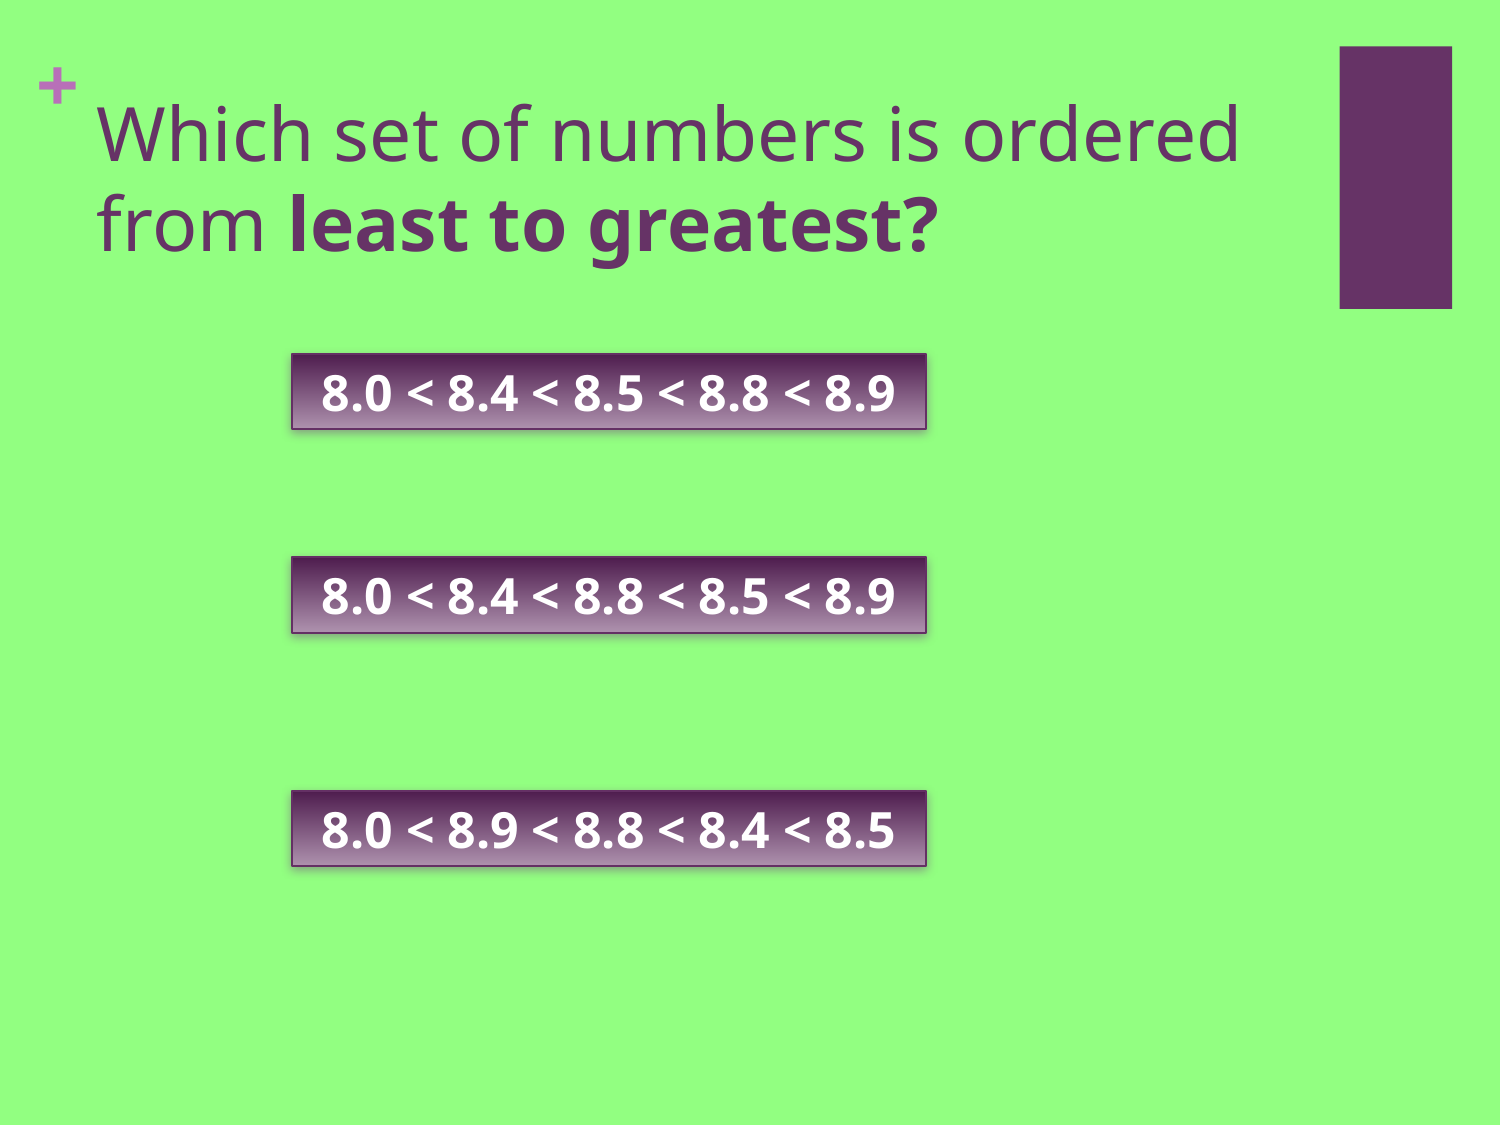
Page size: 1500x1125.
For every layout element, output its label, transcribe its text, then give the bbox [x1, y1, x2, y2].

title Which set of numbers is ordered from least to greatest? [81, 79, 1322, 263]
text_box 8.0 < 8.4 < 8.8 < 8.5 < 8.9 [307, 556, 912, 632]
text_box 8.0 < 8.4 < 8.5 < 8.8 < 8.9 [307, 353, 912, 429]
text_box [291, 790, 927, 867]
text_box [291, 353, 927, 430]
text_box 8.0 < 8.9 < 8.8 < 8.4 < 8.5 [307, 790, 912, 866]
text_box [291, 556, 927, 634]
